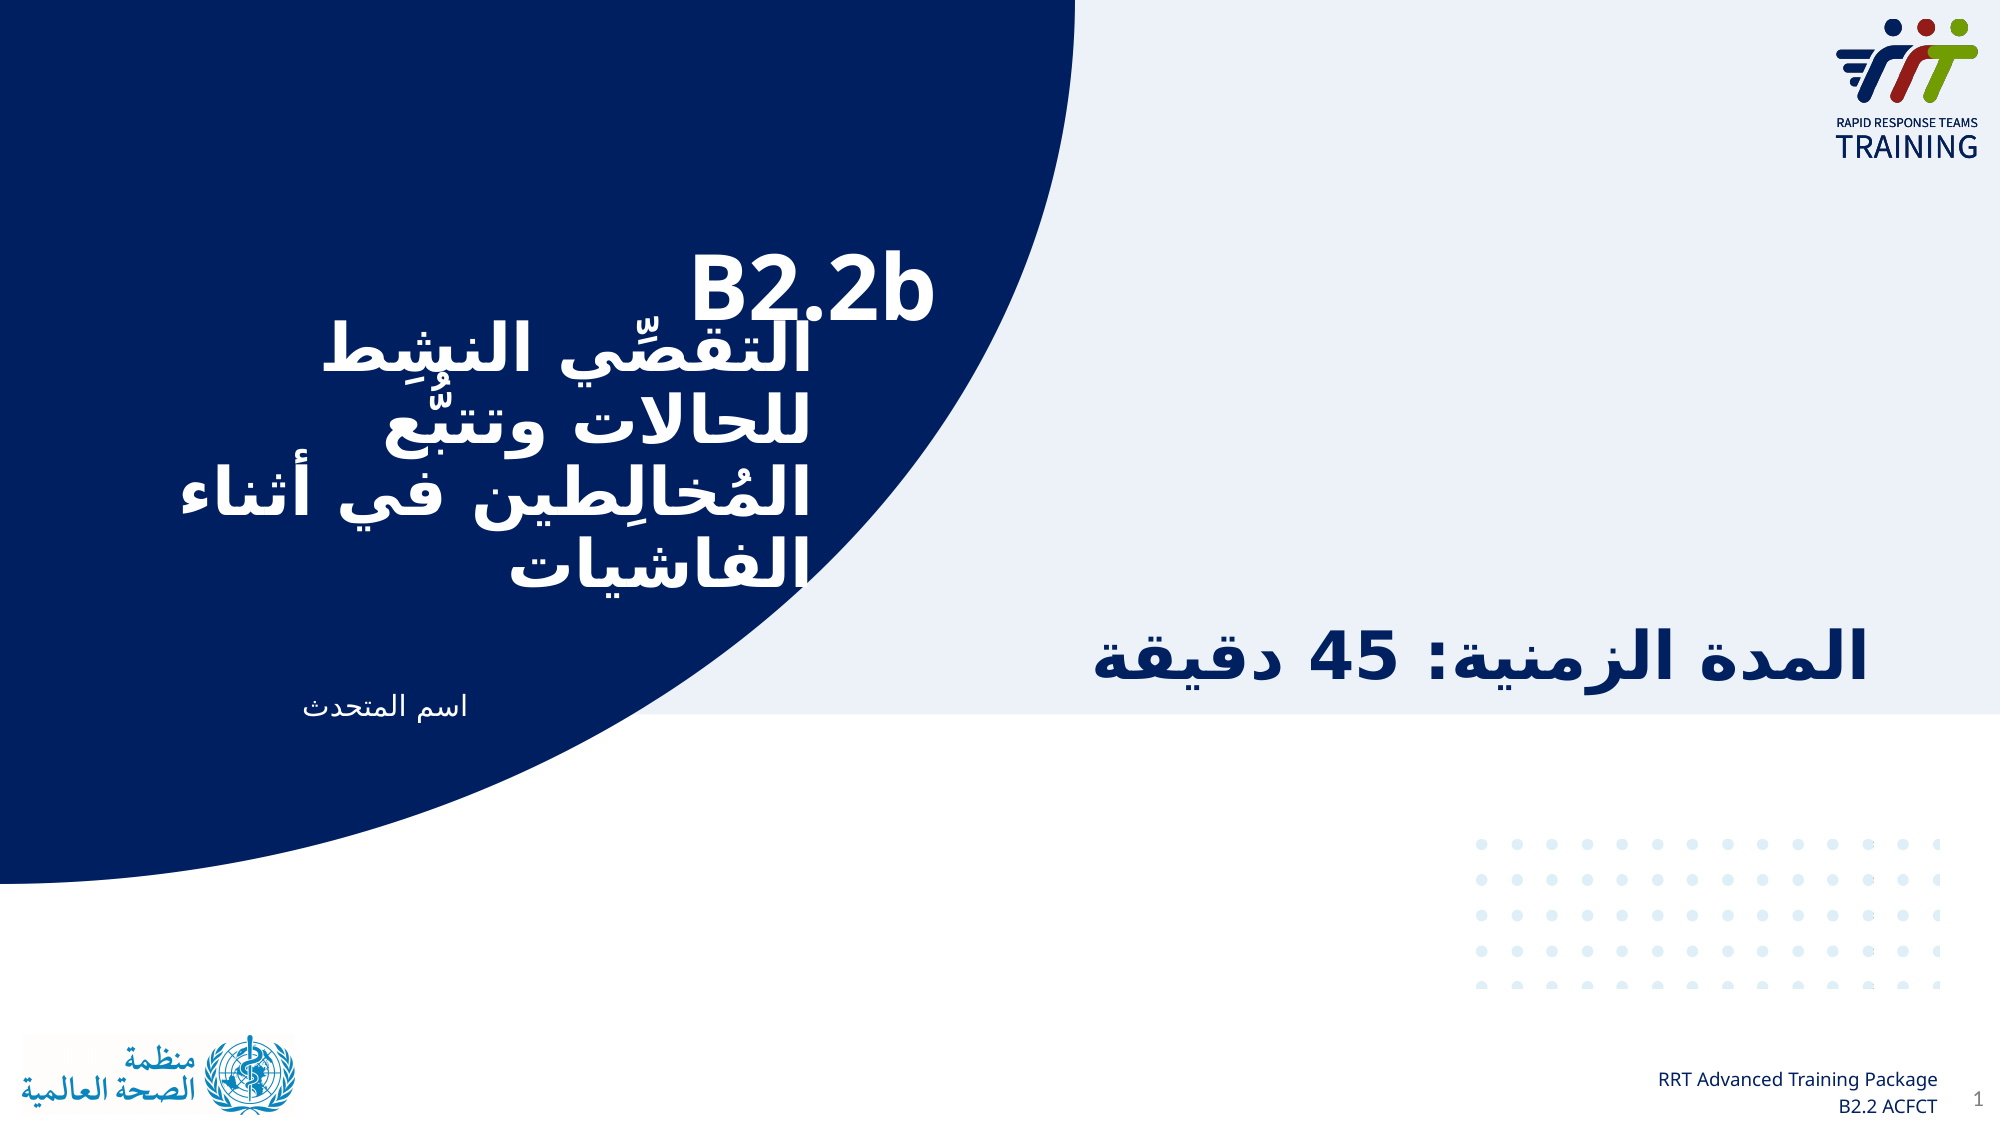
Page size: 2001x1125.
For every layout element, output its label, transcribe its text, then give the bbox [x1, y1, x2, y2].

picture [252, 1050, 258, 1059]
picture [0, 0, 1075, 884]
text_box اسم المتحدث [93, 680, 476, 730]
list المدة الزمنية: 45 دقيقة [905, 614, 1879, 724]
picture [1835, 19, 1978, 167]
text_box B2.2b [84, 221, 946, 346]
picture [1476, 839, 1940, 989]
picture [22, 1035, 295, 1115]
title التقصِّي النشِط للحالات وتتبُّع المُخالِطين في أثناء الفاشيات [84, 346, 822, 657]
